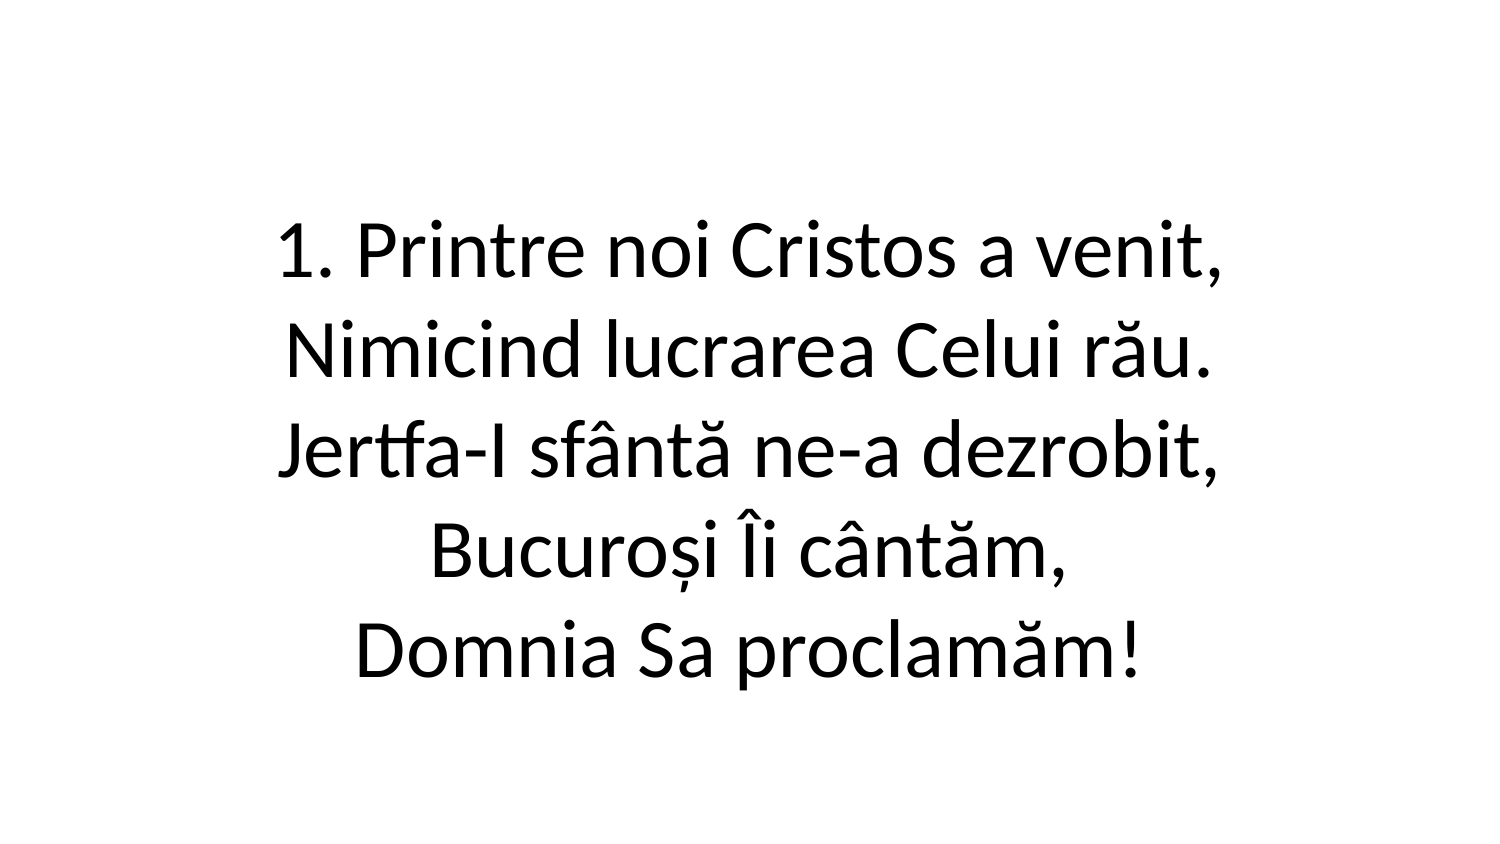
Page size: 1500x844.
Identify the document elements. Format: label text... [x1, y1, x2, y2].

text_box 1. Printre noi Cristos a venit, Nimicind lucrarea Celui rău. Jertfa-I sfântă ne-a dezrobit, Bucuroși Îi cântăm, Domnia Sa proclamăm! [258, 142, 1242, 702]
